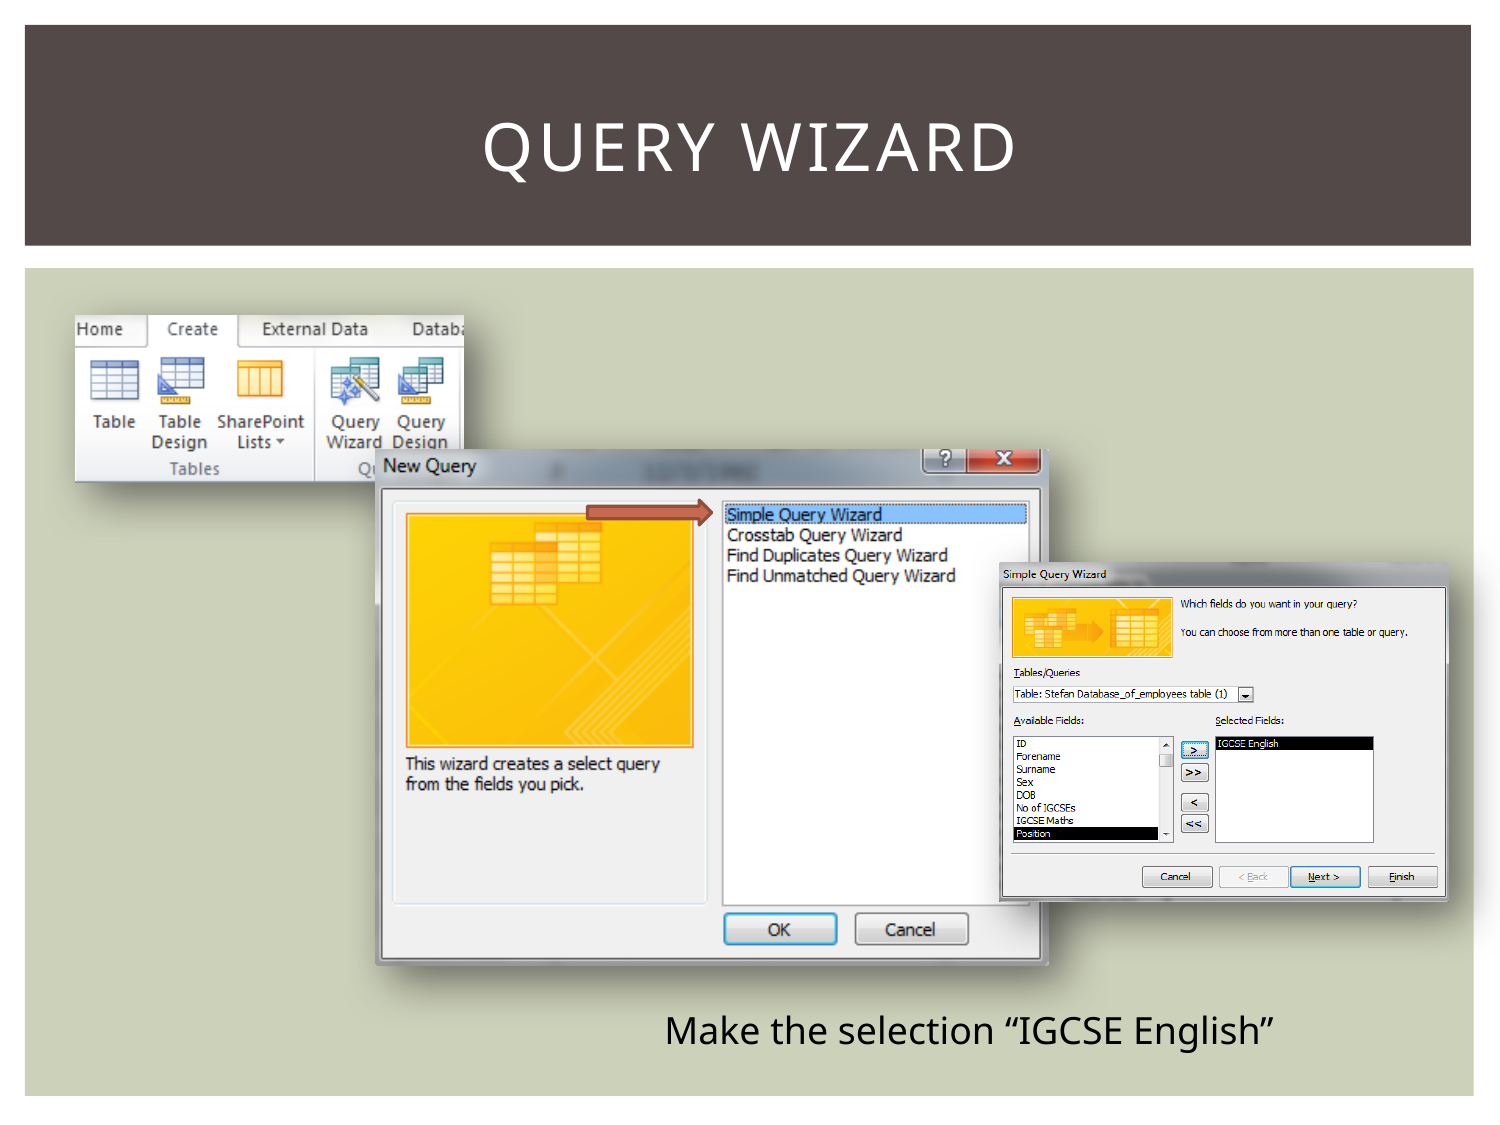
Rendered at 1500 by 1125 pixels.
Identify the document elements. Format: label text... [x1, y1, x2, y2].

text_box Make the selection “IGCSE English” [649, 999, 1413, 1060]
picture [74, 315, 1449, 966]
title Query wizard [62, 58, 1438, 232]
